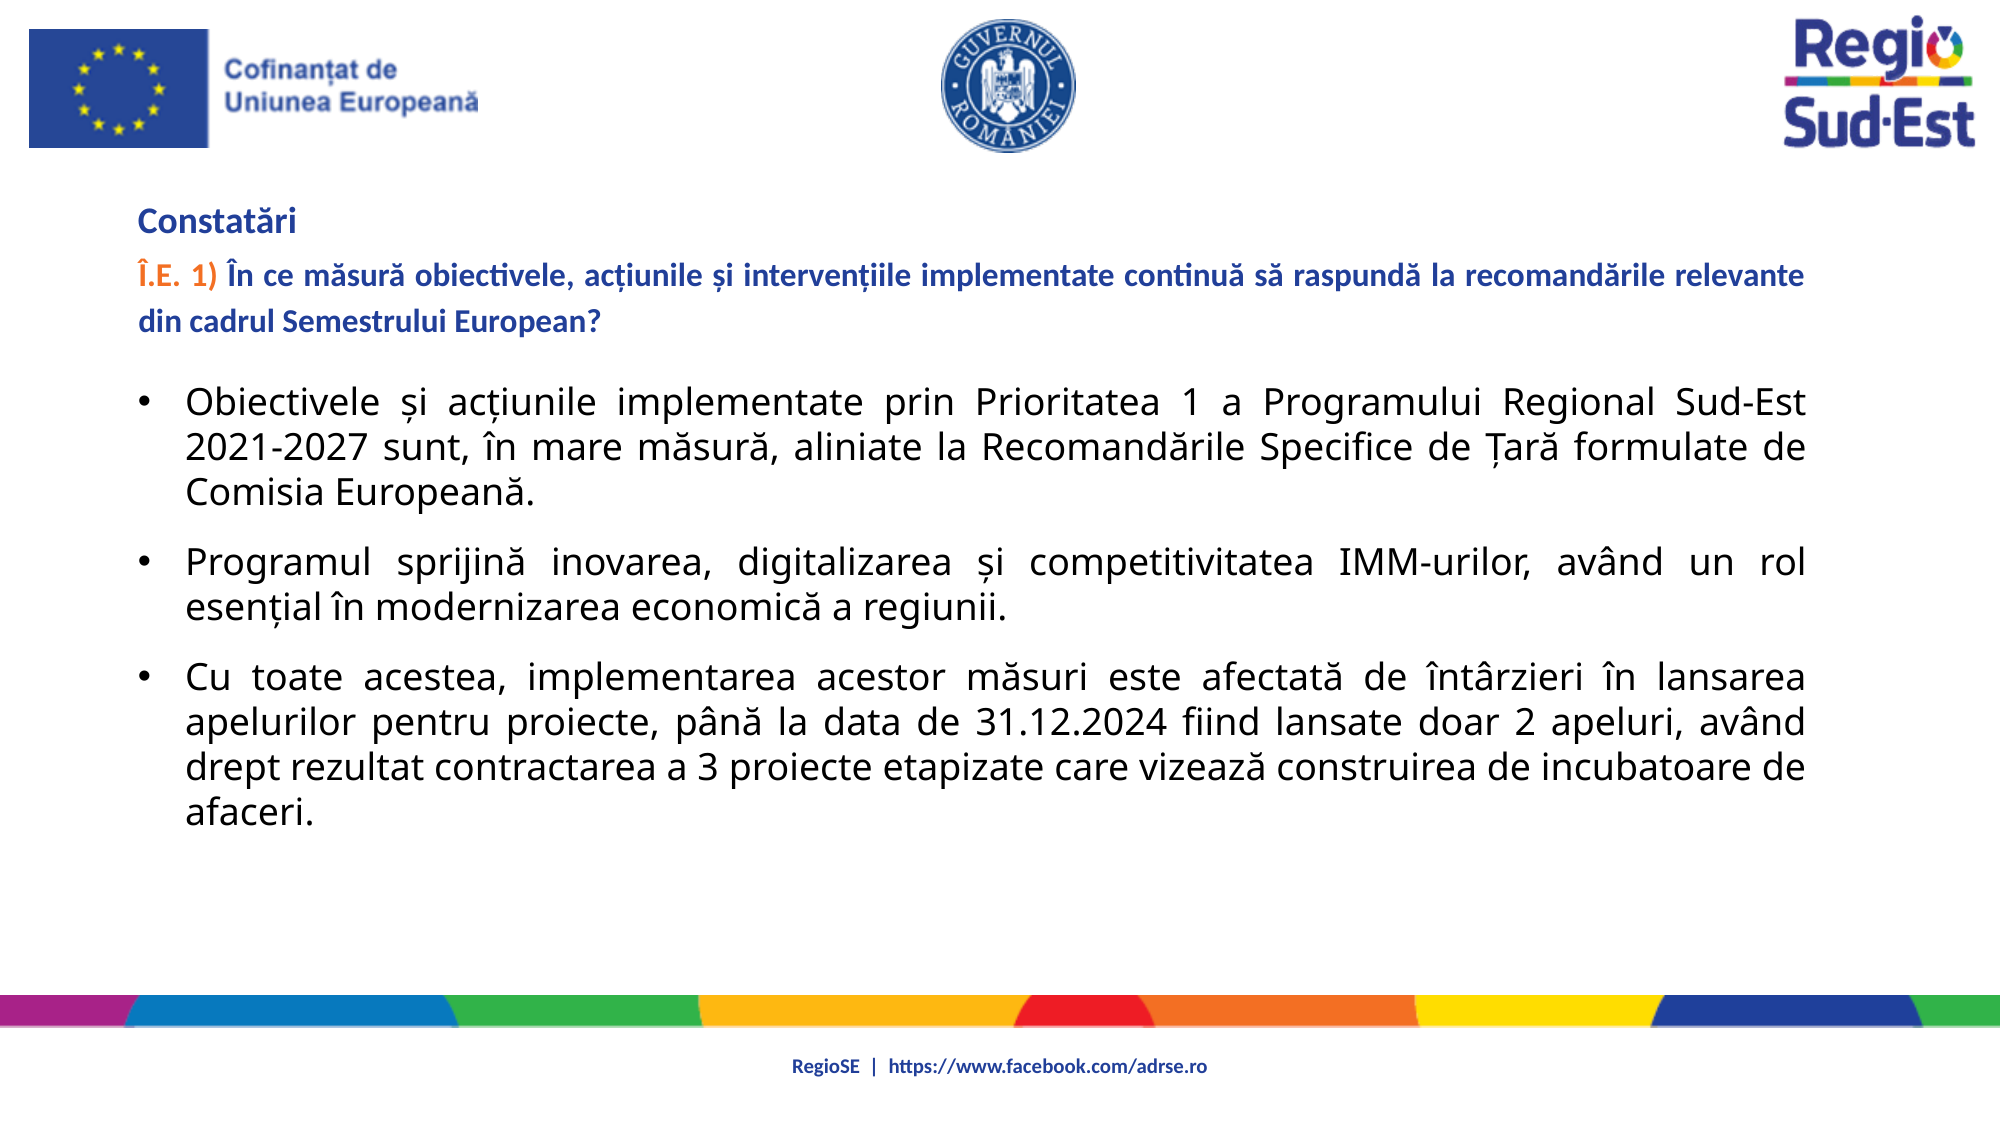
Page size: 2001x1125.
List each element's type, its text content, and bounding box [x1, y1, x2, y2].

text_box Î.E. 1) În ce măsură obiectivele, acțiunile și intervențiile implementate continuă să raspundă la recomandările relevante din cadrul Semestrului European? [123, 240, 1823, 352]
picture [1759, 0, 2000, 220]
text_box Obiectivele și acțiunile implementate prin Prioritatea 1 a Programului Regional Sud-Est 2021-2027 sunt, în mare măsură, aliniate la Recomandările Specifice de Țară formulate de Comisia Europeană. Programul sprijină inovarea, digitalizarea și competitivitatea IMM-urilor, având un rol esențial în modernizarea economică a regiunii. Cu toate acestea, implementarea acestor măsuri este afectată de întârzieri în lansarea apelurilor pentru proiecte, până la data de 31.12.2024 fiind lansate doar 2 apeluri, având drept rezultat contractarea a 3 proiecte etapizate care vizează construirea de incubatoare de afaceri. [123, 370, 1823, 841]
picture [28, 28, 478, 148]
picture [0, 995, 2000, 1029]
picture [941, 19, 1076, 153]
text_box Constatări [123, 188, 1223, 240]
text_box RegioSE | https://www.facebook.com/adrse.ro [776, 1029, 1223, 1085]
